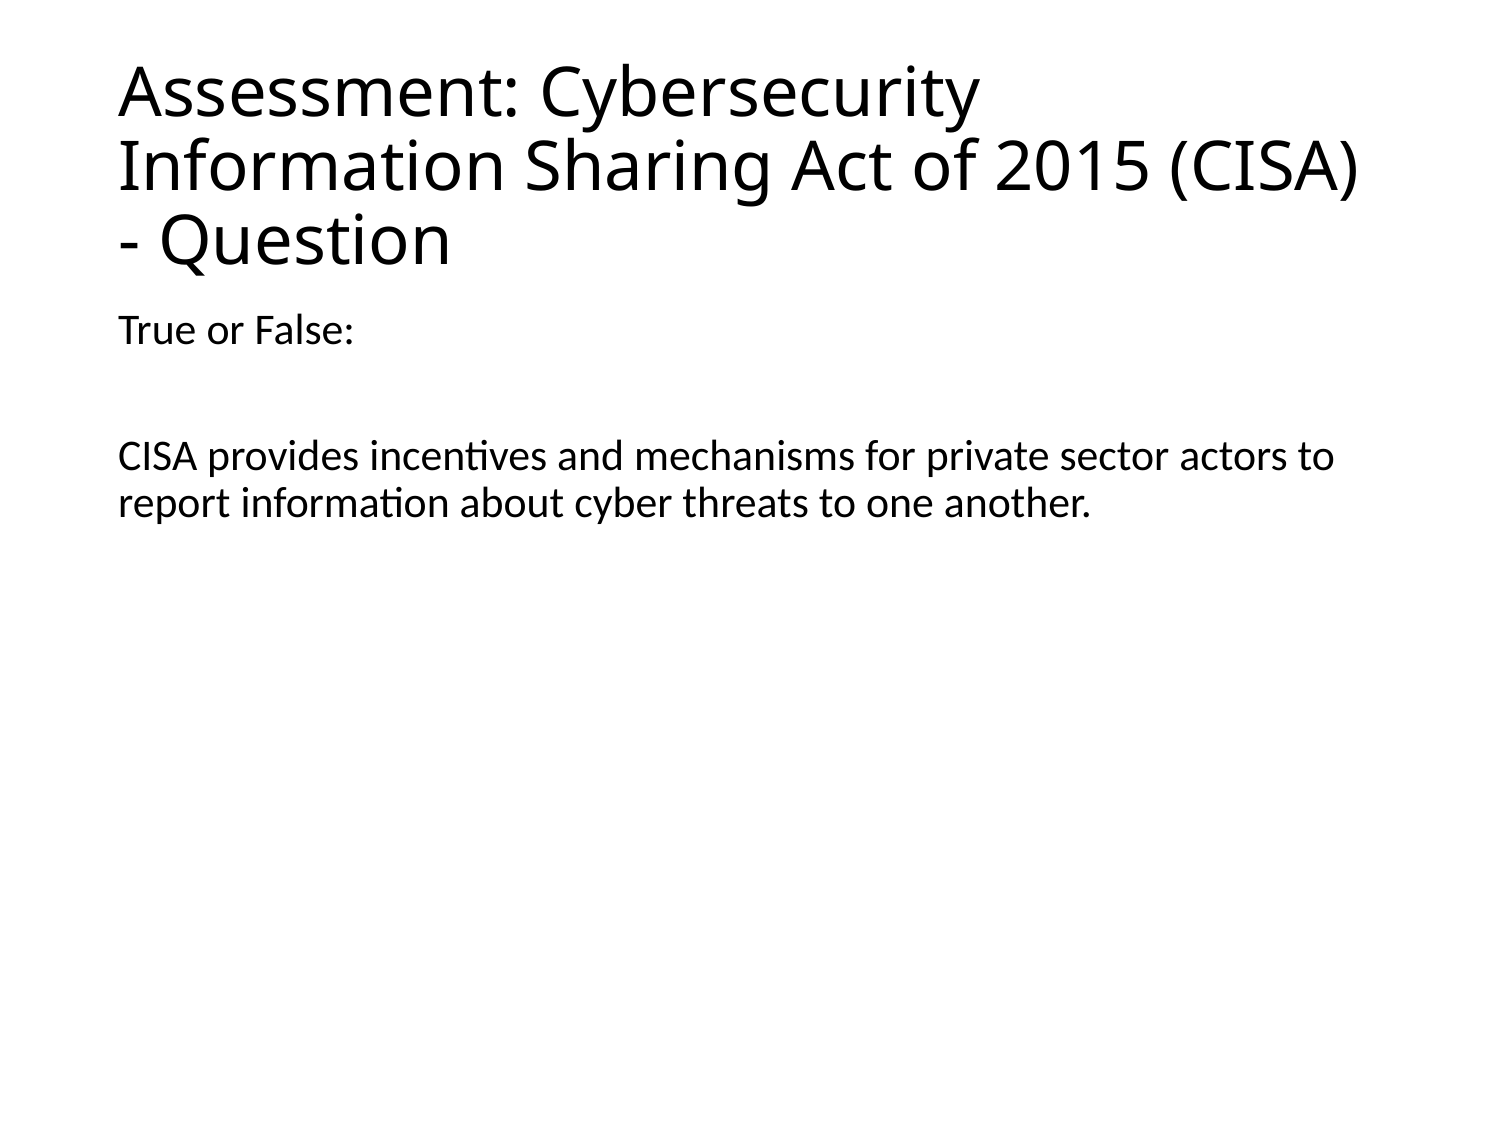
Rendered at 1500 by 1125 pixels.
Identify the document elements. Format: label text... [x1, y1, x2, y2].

title Assessment: Cybersecurity Information Sharing Act of 2015 (CISA) - Question [102, 59, 1398, 278]
list True or False: CISA provides incentives and mechanisms for private sector actors to report information about cyber threats to one another. [102, 299, 1398, 1014]
